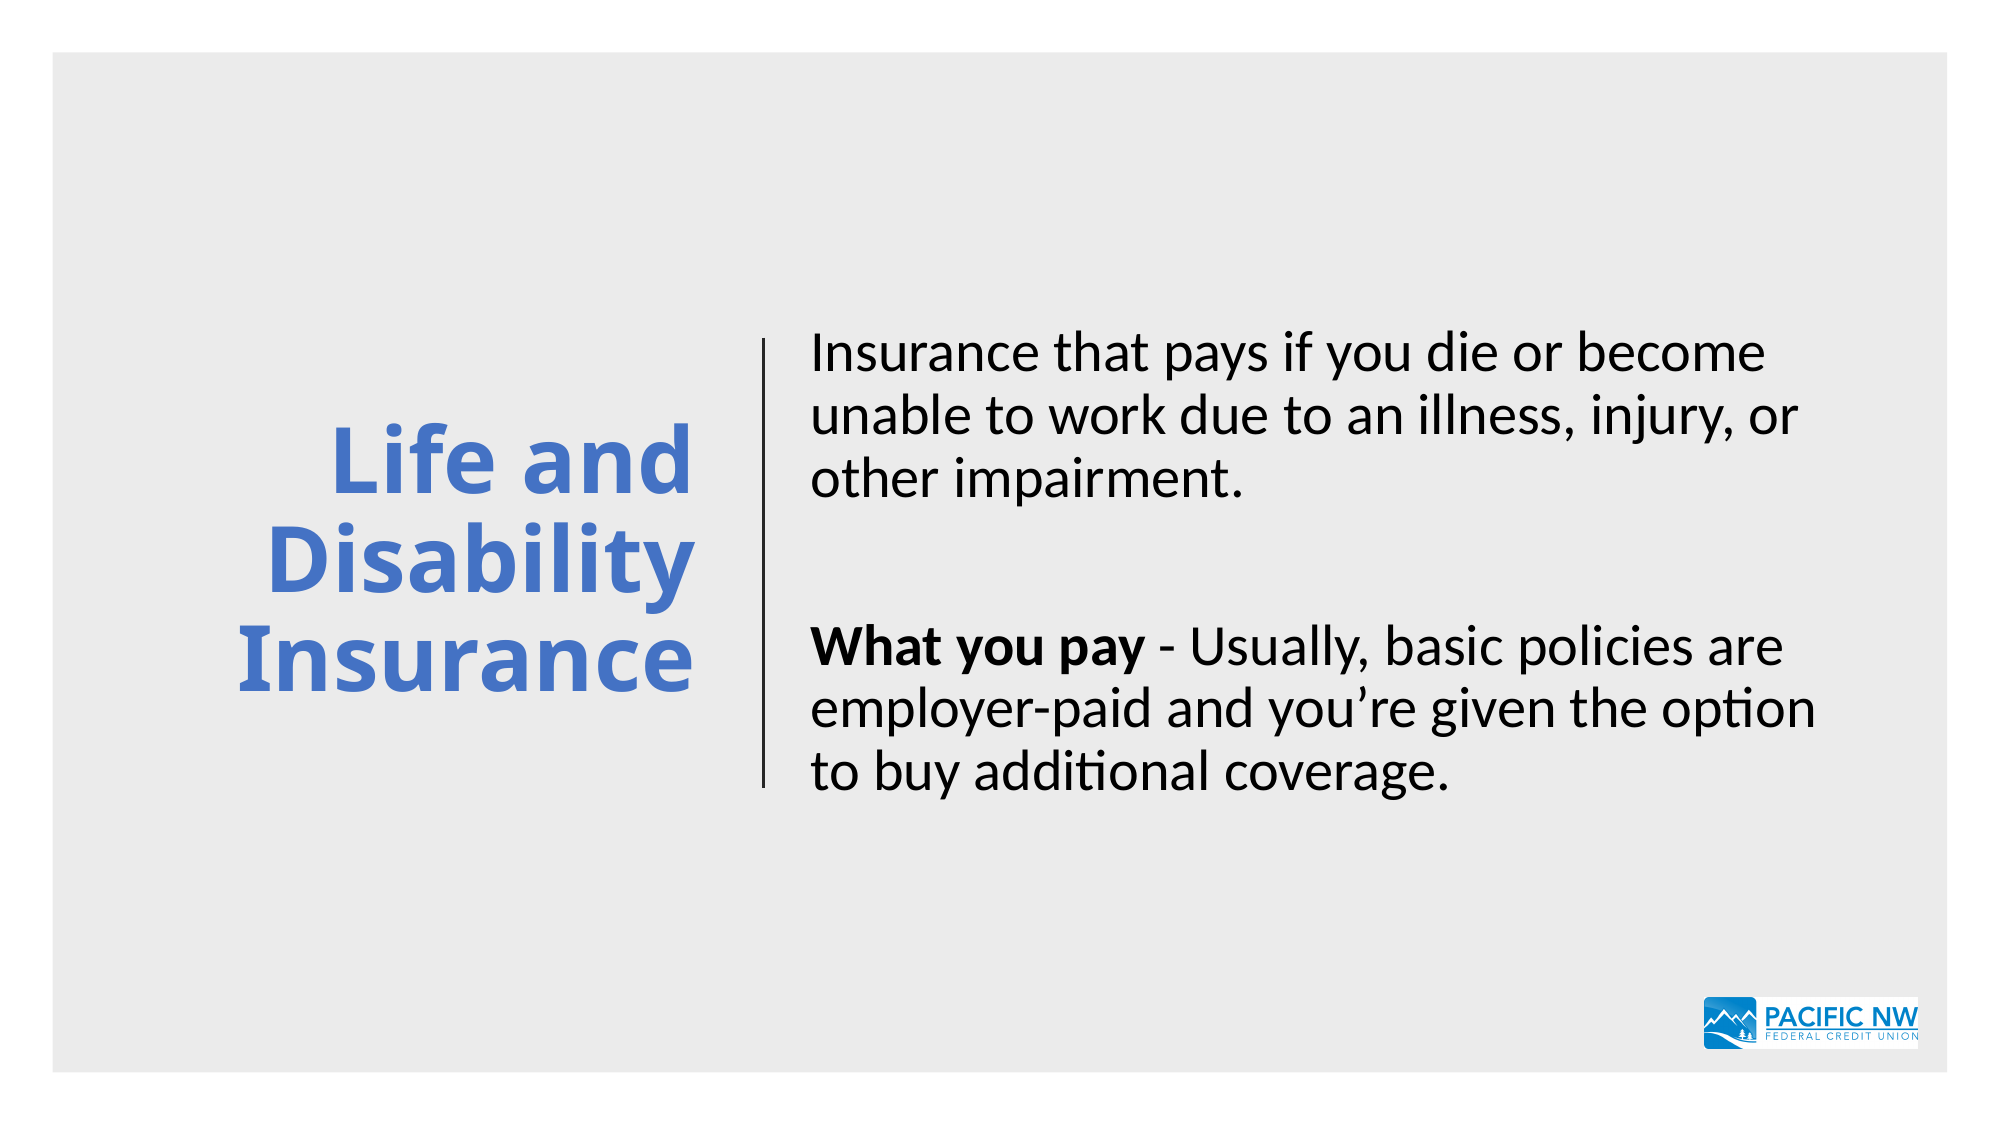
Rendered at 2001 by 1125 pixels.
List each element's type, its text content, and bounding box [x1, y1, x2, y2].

picture [1704, 997, 1918, 1049]
list Insurance that pays if you die or become unable to work due to an illness, injury, or other impairment. What you pay - Usually, basic policies are employer-paid and you’re given the option to buy additional coverage. [795, 158, 1842, 967]
picture [1736, 1000, 1754, 1011]
text_box [52, 51, 1948, 1073]
title Life and Disability Insurance [137, 158, 711, 967]
